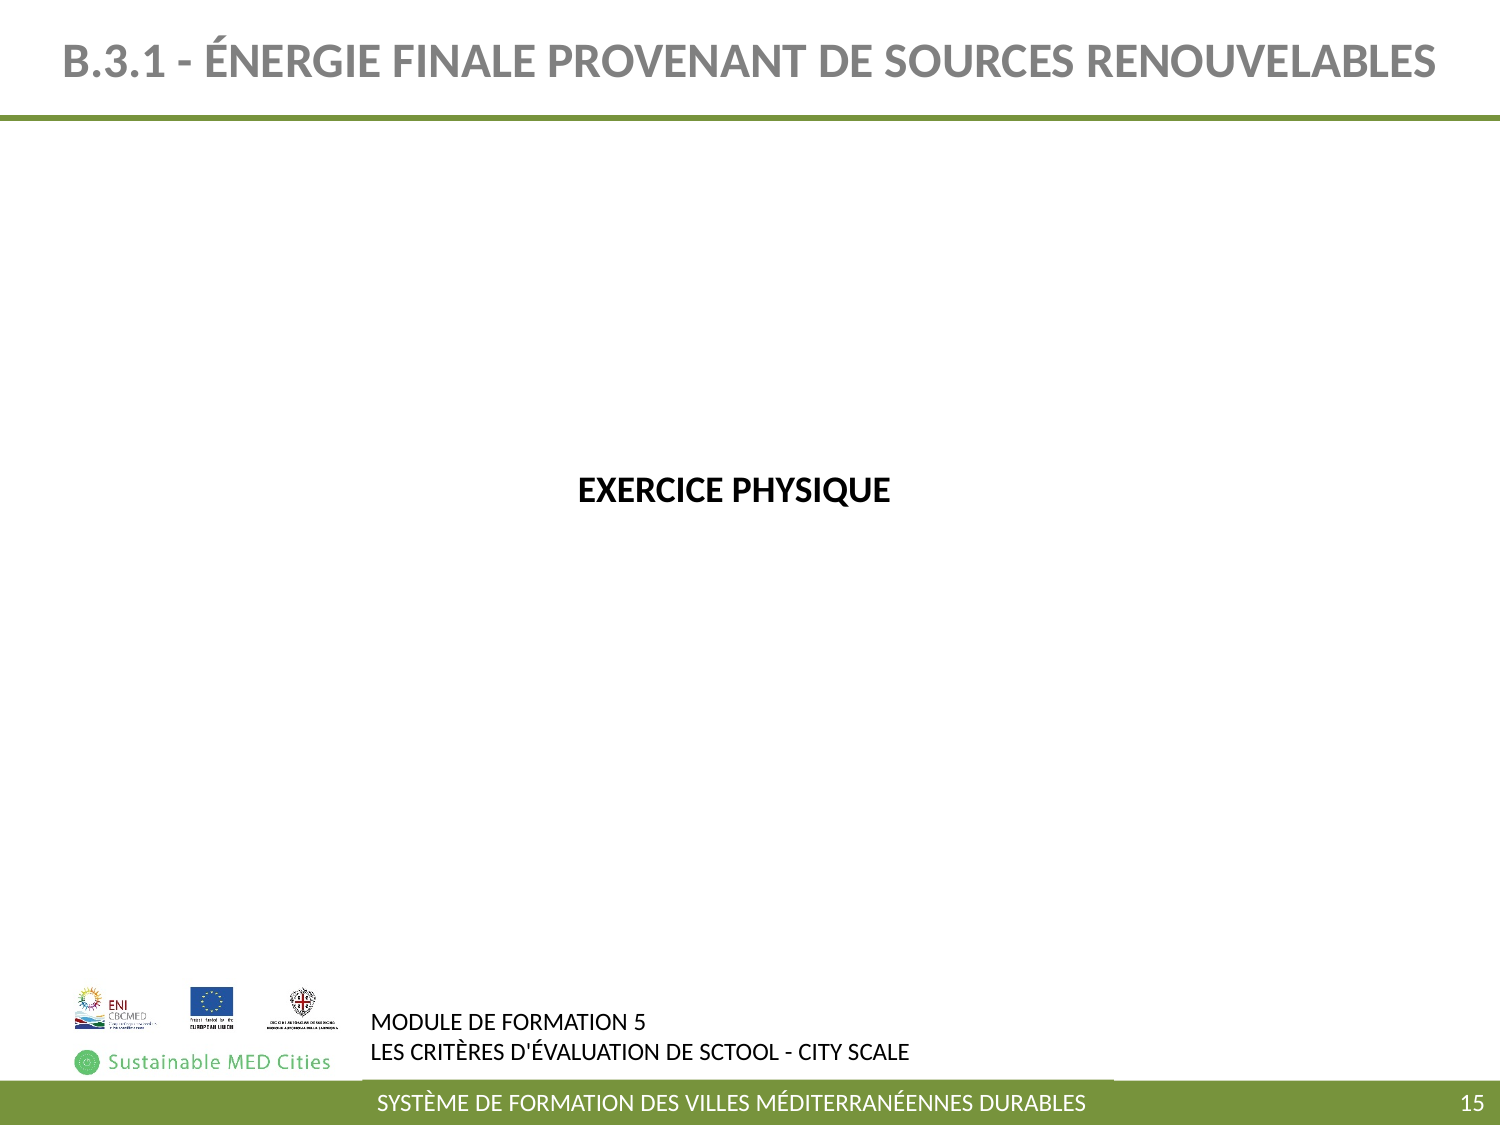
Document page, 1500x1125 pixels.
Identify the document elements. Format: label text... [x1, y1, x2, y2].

slide_number 15 [1149, 1076, 1500, 1125]
text_box SYSTÈME DE FORMATION DES VILLES MÉDITERRANÉENNES DURABLES [362, 1079, 1114, 1125]
title B.3.1 - ÉNERGIE FINALE PROVENANT DE SOURCES RENOUVELABLES [0, 0, 1500, 117]
list EXERCICE PHYSIQUE [43, 262, 1425, 944]
picture [62, 978, 356, 1080]
